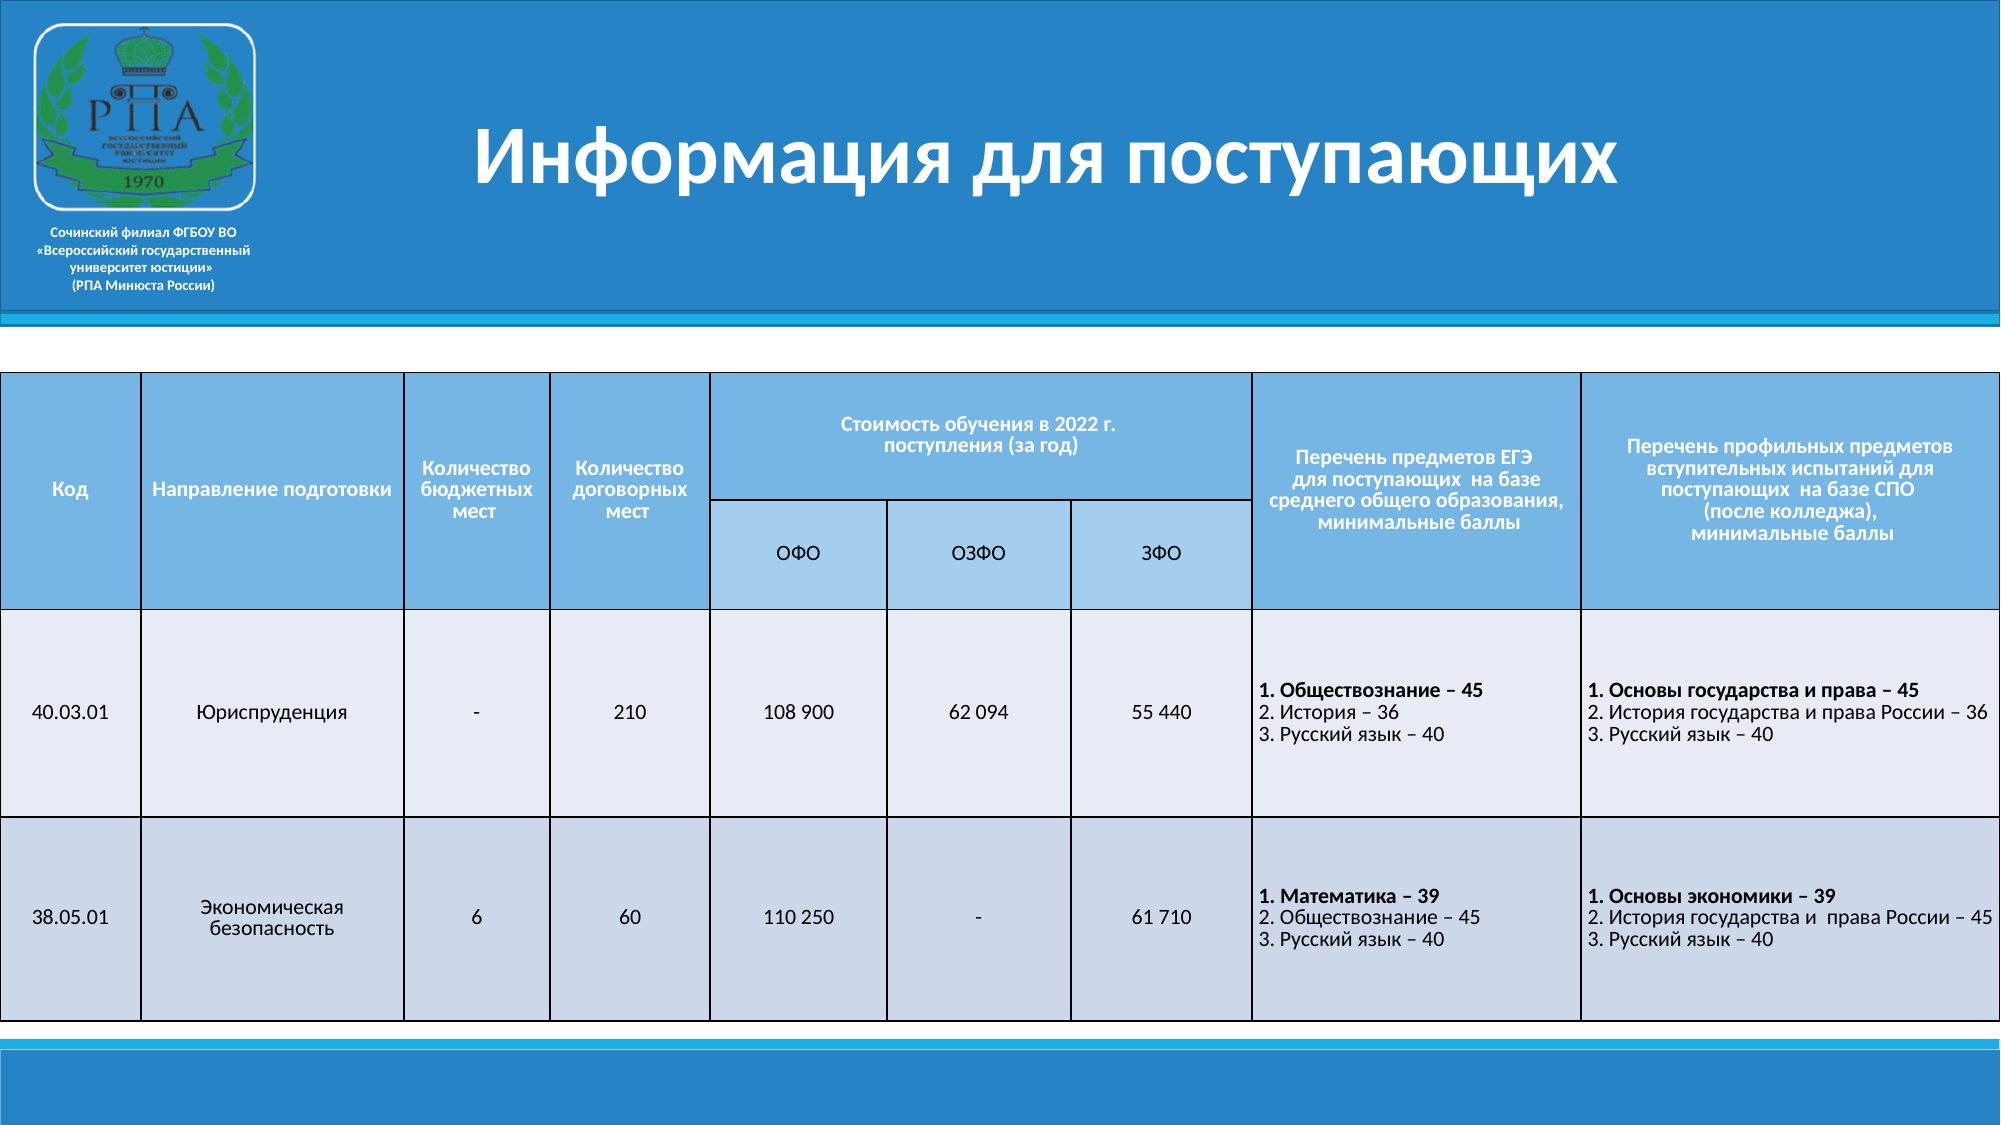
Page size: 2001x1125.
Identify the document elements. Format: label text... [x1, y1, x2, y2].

table_cell Юриспруденция [142, 610, 403, 816]
table_cell - [405, 610, 549, 816]
table_header Перечень профильных предметов вступительных испытаний для поступающих на базе СПО (после колледжа), минимальные баллы [1582, 373, 1999, 609]
table_cell 1. Основы экономики – 39 2. История государства и права России – 45 3. Русский язык – 40 [1582, 818, 1999, 1020]
table_cell 6 [405, 818, 549, 1020]
table_cell 38.05.01 [1, 818, 140, 1020]
table_cell 210 [551, 610, 709, 816]
text_box Информация для поступающих [425, 92, 1688, 208]
text_box [0, 311, 2000, 327]
text_box [0, 0, 2000, 311]
table_header Направление подготовки [142, 373, 403, 609]
table_cell ОЗФО [888, 501, 1070, 609]
table_cell 60 [551, 818, 709, 1020]
table_cell 40.03.01 [1, 610, 140, 816]
table_cell - [888, 818, 1070, 1020]
table_header Количество бюджетных мест [405, 373, 549, 609]
table_header Стоимость обучения в 2022 г. поступления (за год) [711, 373, 1251, 499]
table_header Количество договорных мест [551, 373, 709, 609]
table_cell 1. Обществознание – 45 2. История – 36 3. Русский язык – 40 [1253, 610, 1580, 816]
table_header Перечень предметов ЕГЭ для поступающих на базе среднего общего образования, минимальные баллы [1253, 373, 1580, 609]
table_cell 110 250 [711, 818, 886, 1020]
table_cell 1. Основы государства и права – 45 2. История государства и права России – 36 3. Русский язык – 40 [1582, 610, 1999, 816]
table_header Код [1, 373, 140, 609]
table_cell Экономическая безопасность [142, 818, 403, 1020]
table_cell 108 900 [711, 610, 886, 816]
table_cell ОФО [711, 501, 886, 609]
table_cell 61 710 [1072, 818, 1251, 1020]
text_box Сочинский филиал ФГБОУ ВО «Всероссийский государственный университет юстиции» (РПА Минюста России) [18, 215, 269, 301]
table_cell ЗФО [1072, 501, 1251, 609]
table_cell 55 440 [1072, 610, 1251, 816]
table_cell 62 094 [888, 610, 1070, 816]
picture [22, 22, 265, 216]
table_cell 1. Математика – 39 2. Обществознание – 45 3. Русский язык – 40 [1253, 818, 1580, 1020]
